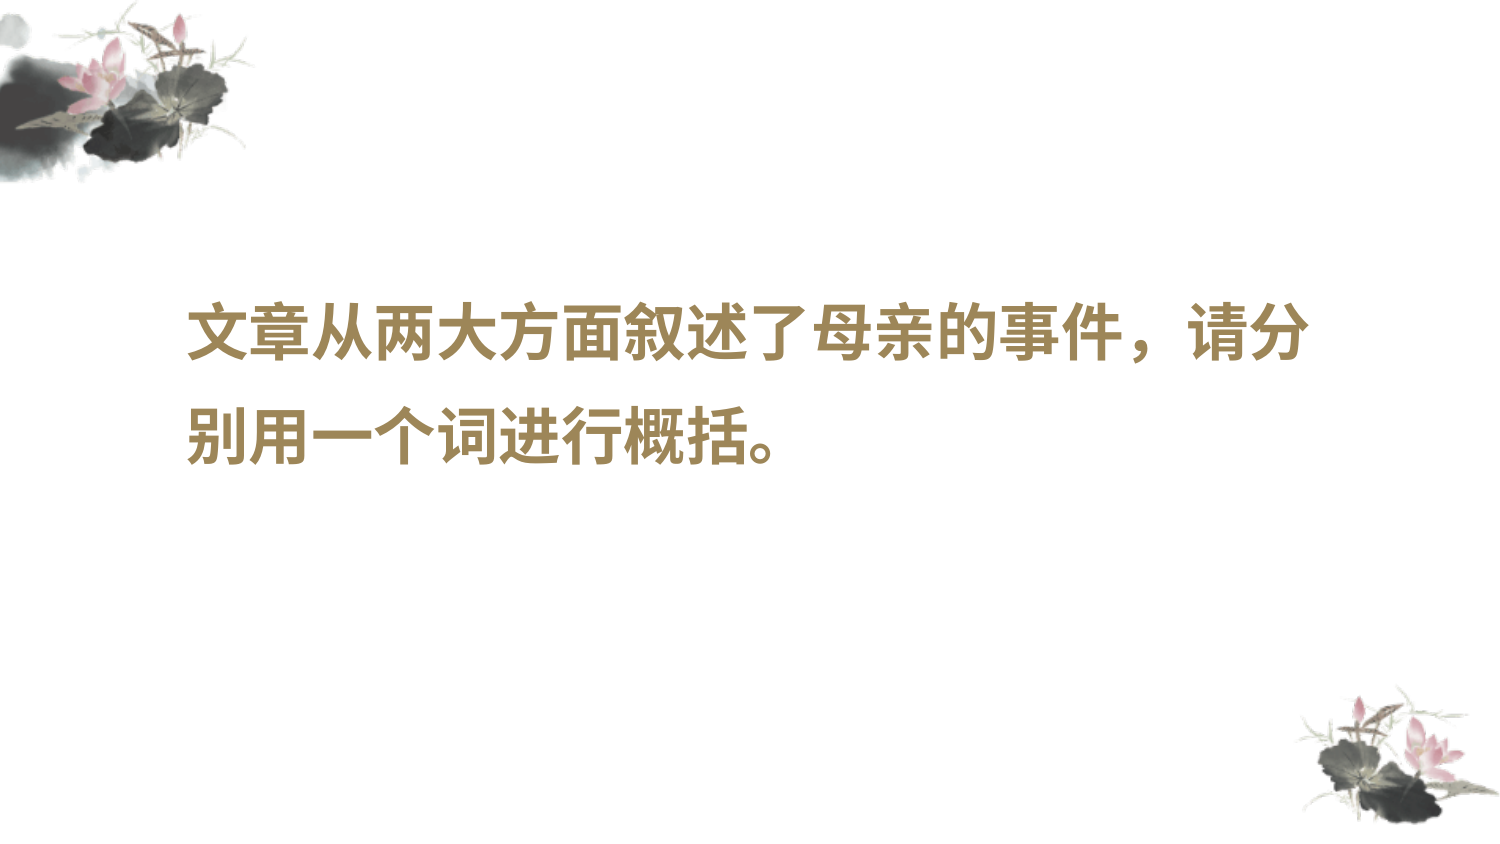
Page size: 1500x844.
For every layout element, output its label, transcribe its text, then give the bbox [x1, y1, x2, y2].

picture [1293, 678, 1500, 844]
picture [0, 0, 291, 184]
text_box 文章从两大方面叙述了母亲的事件，请分别用一个词进行概括。 [175, 257, 1325, 479]
